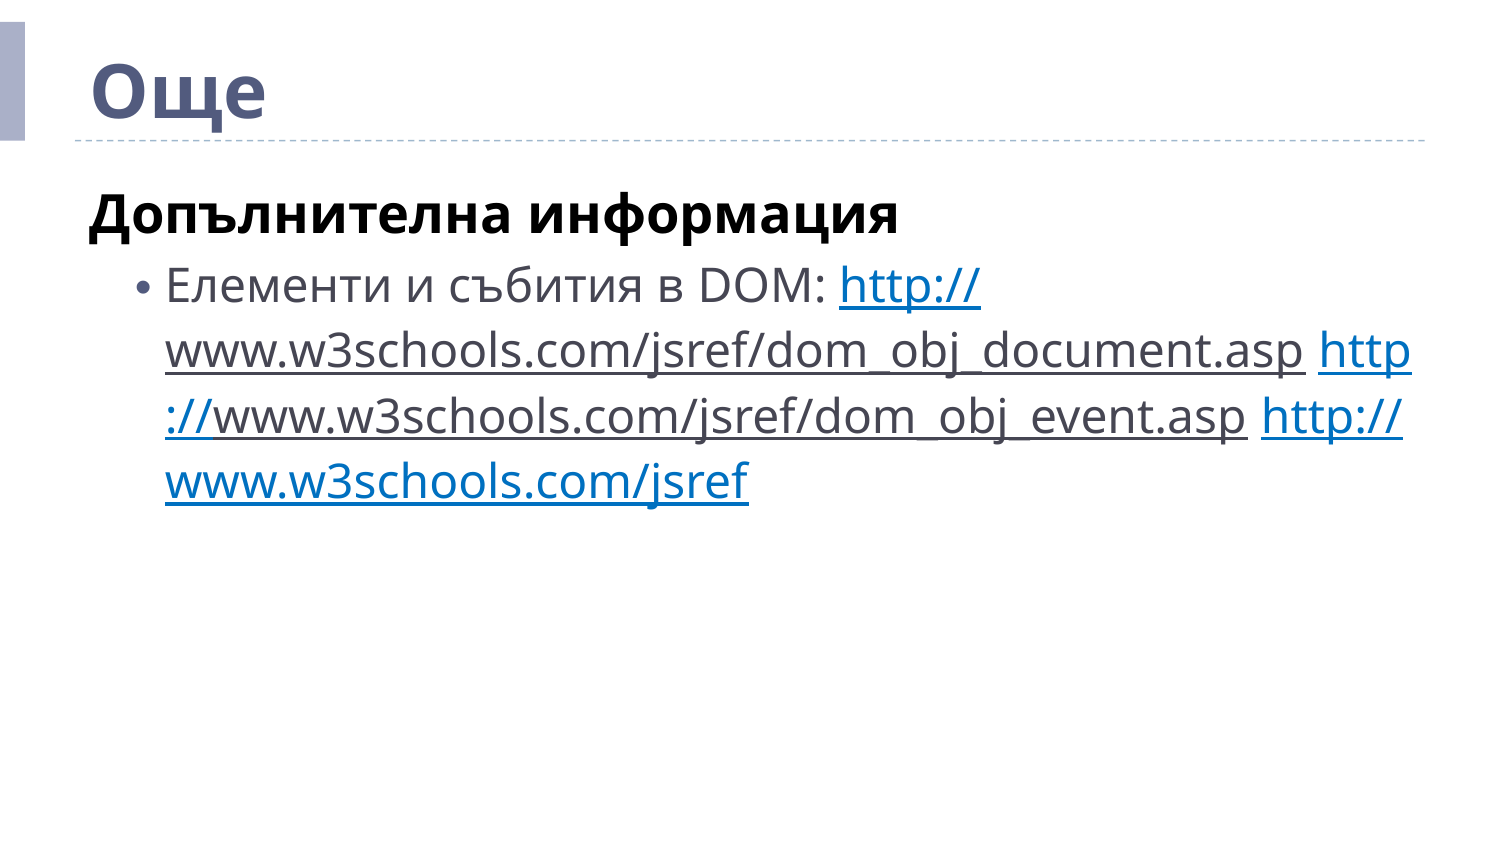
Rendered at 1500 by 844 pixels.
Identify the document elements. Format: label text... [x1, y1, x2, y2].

list Допълнителна информация Елементи и събития в DOM: http://www.w3schools.com/jsref/dom_obj_document.asp http://www.w3schools.com/jsref/dom_obj_event.asp http://www.w3schools.com/jsref [75, 171, 1475, 835]
title Още [75, 18, 1475, 141]
